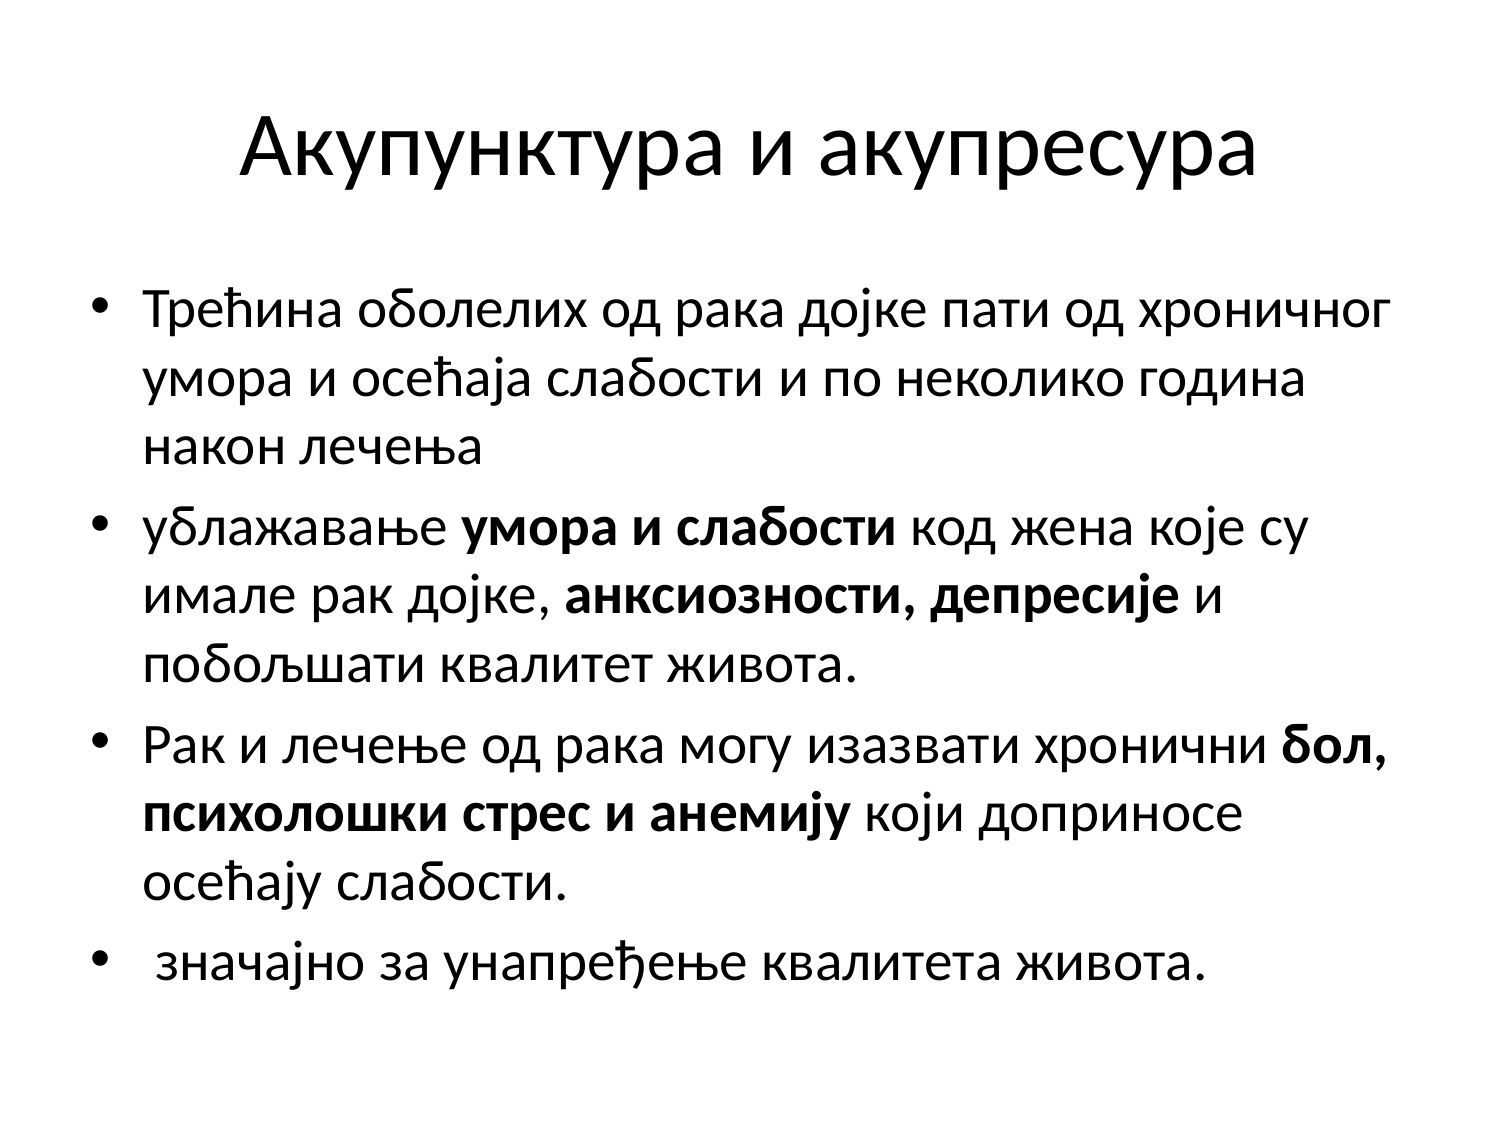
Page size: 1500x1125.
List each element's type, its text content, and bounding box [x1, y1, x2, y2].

title Акупунктура и акупресура [75, 45, 1425, 233]
list Трећина оболелих од рака дојке пати од хроничног умора и осећаја слабости и по неколико година након лечења ублажавање умора и слабости код жена које су имале рак дојке, анксиозности, депресије и побољшати квалитет живота. Рак и лечење од рака могу изазвати хронични бол, психолошки стрес и анемију који доприносе осећају слабости. значајно за унапређење квалитета живота. [75, 262, 1425, 1005]
